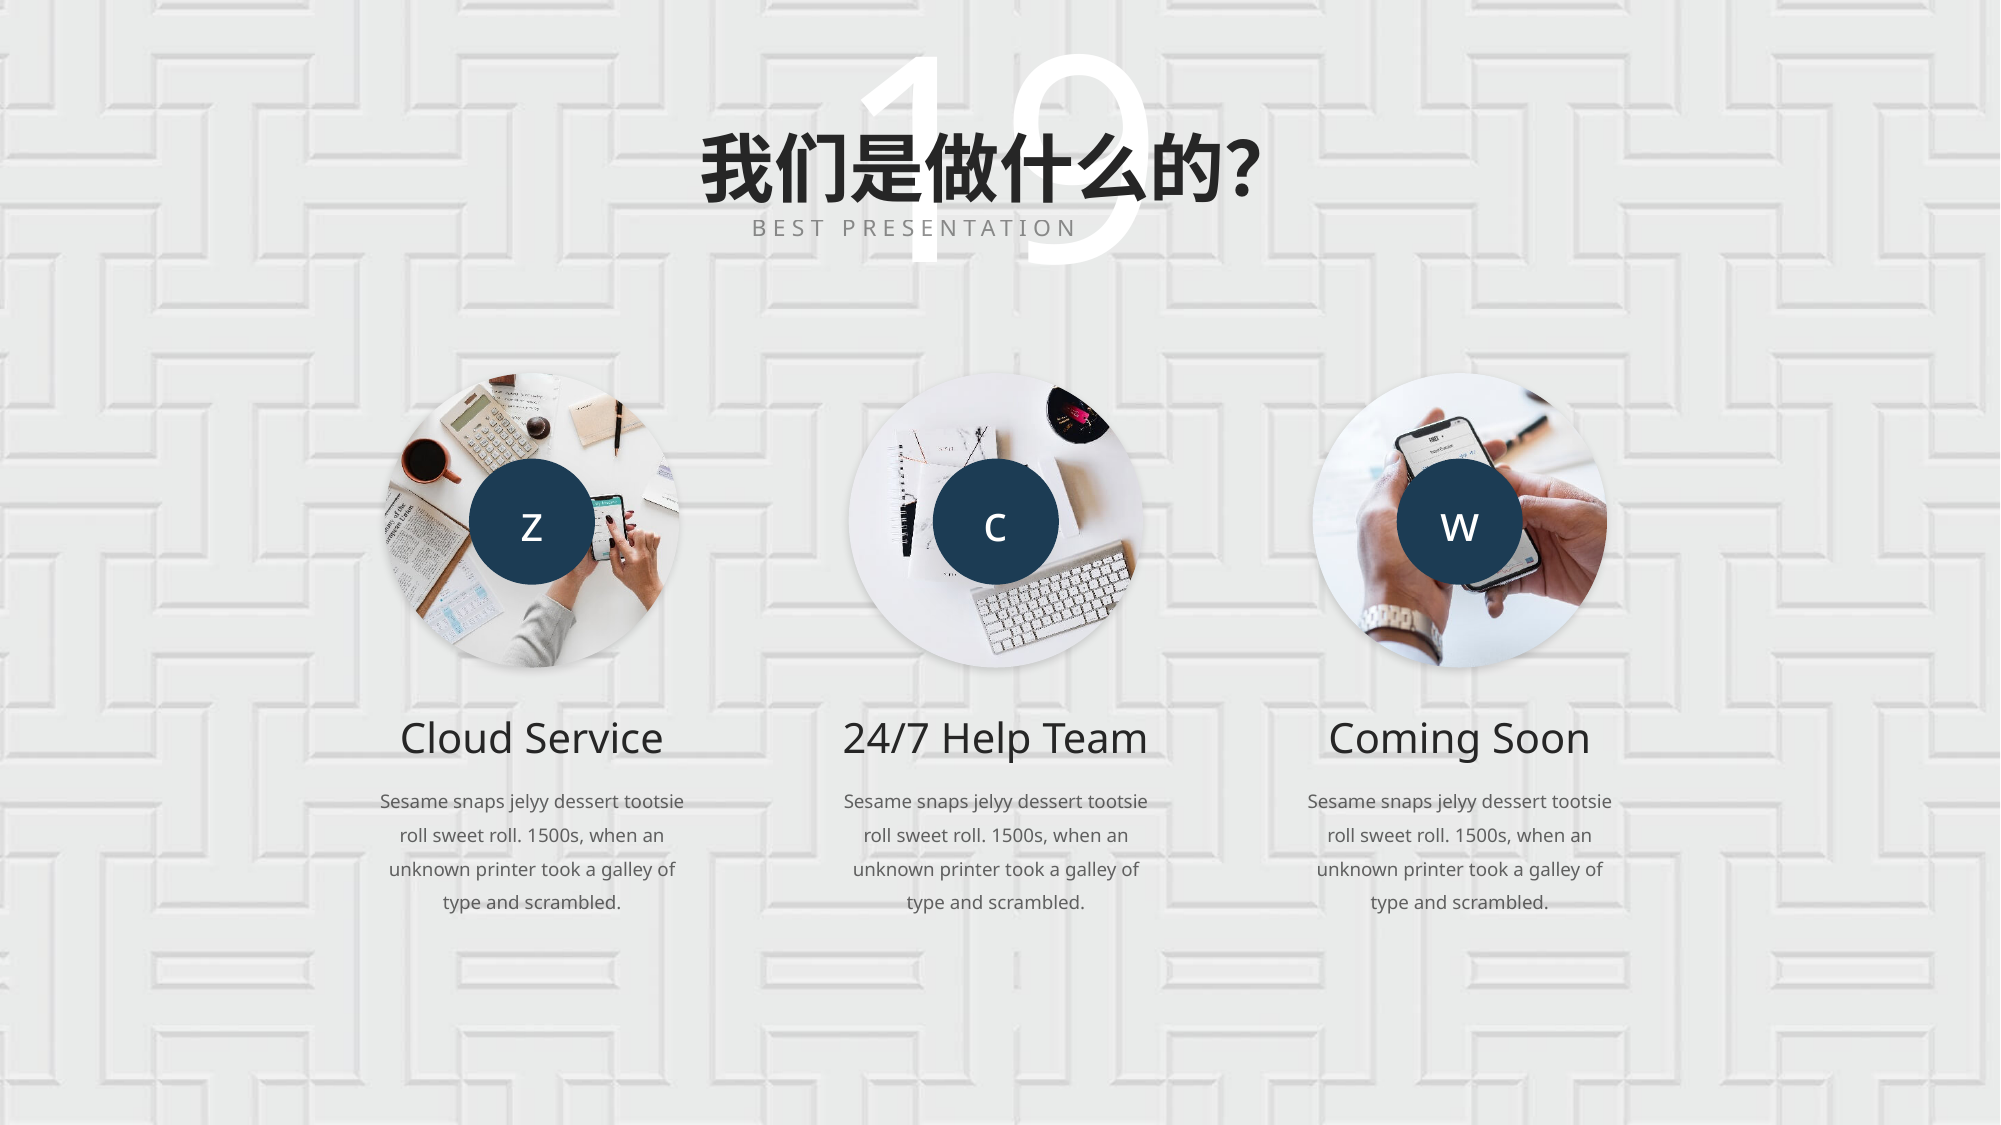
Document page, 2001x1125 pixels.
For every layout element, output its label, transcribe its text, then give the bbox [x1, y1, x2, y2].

picture [0, 0, 2001, 1125]
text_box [355, 458, 709, 905]
list BEST PRESENTATION TEMPLATE [204, 209, 1796, 261]
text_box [818, 458, 1173, 905]
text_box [1282, 458, 1637, 905]
title 我们是做什么的？ [204, 133, 1796, 209]
